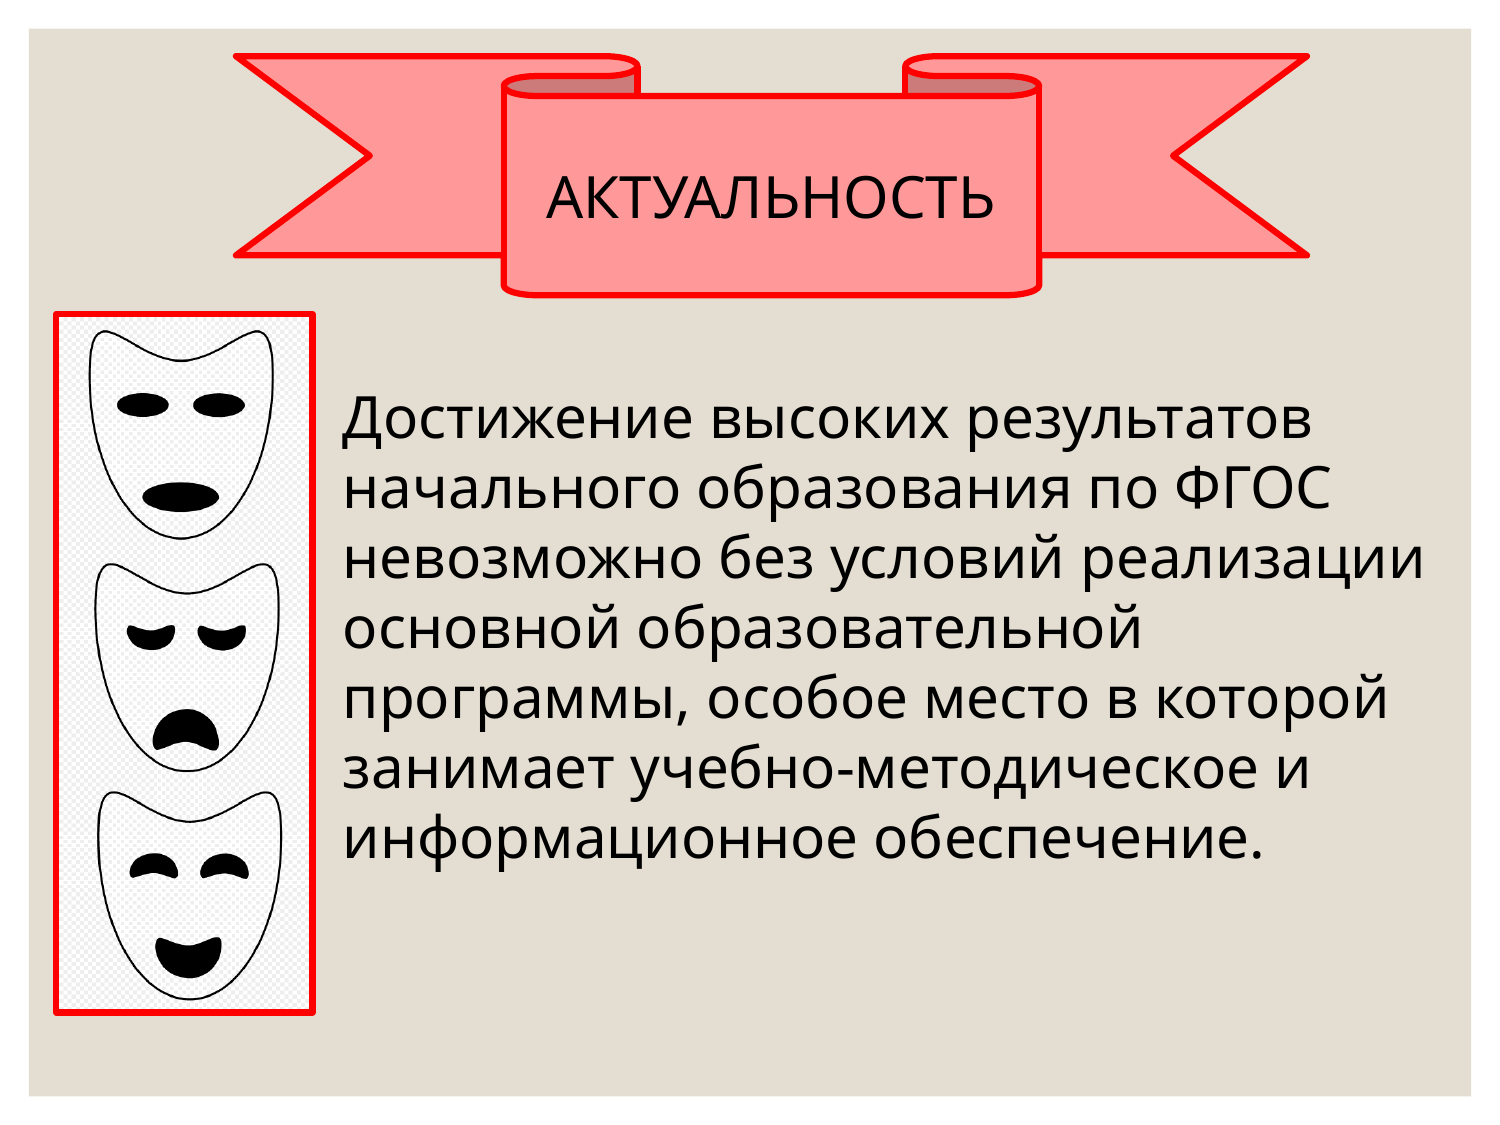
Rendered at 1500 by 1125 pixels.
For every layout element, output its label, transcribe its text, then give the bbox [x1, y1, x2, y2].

text_box АКТУАЛЬНОСТЬ [234, 55, 1308, 297]
text_box Достижение высоких результатов начального образования по ФГОС невозможно без условий реализации основной образовательной программы, особое место в которой занимает учебно-методическое и информационное обеспечение. [328, 373, 1461, 878]
picture [59, 317, 310, 1010]
